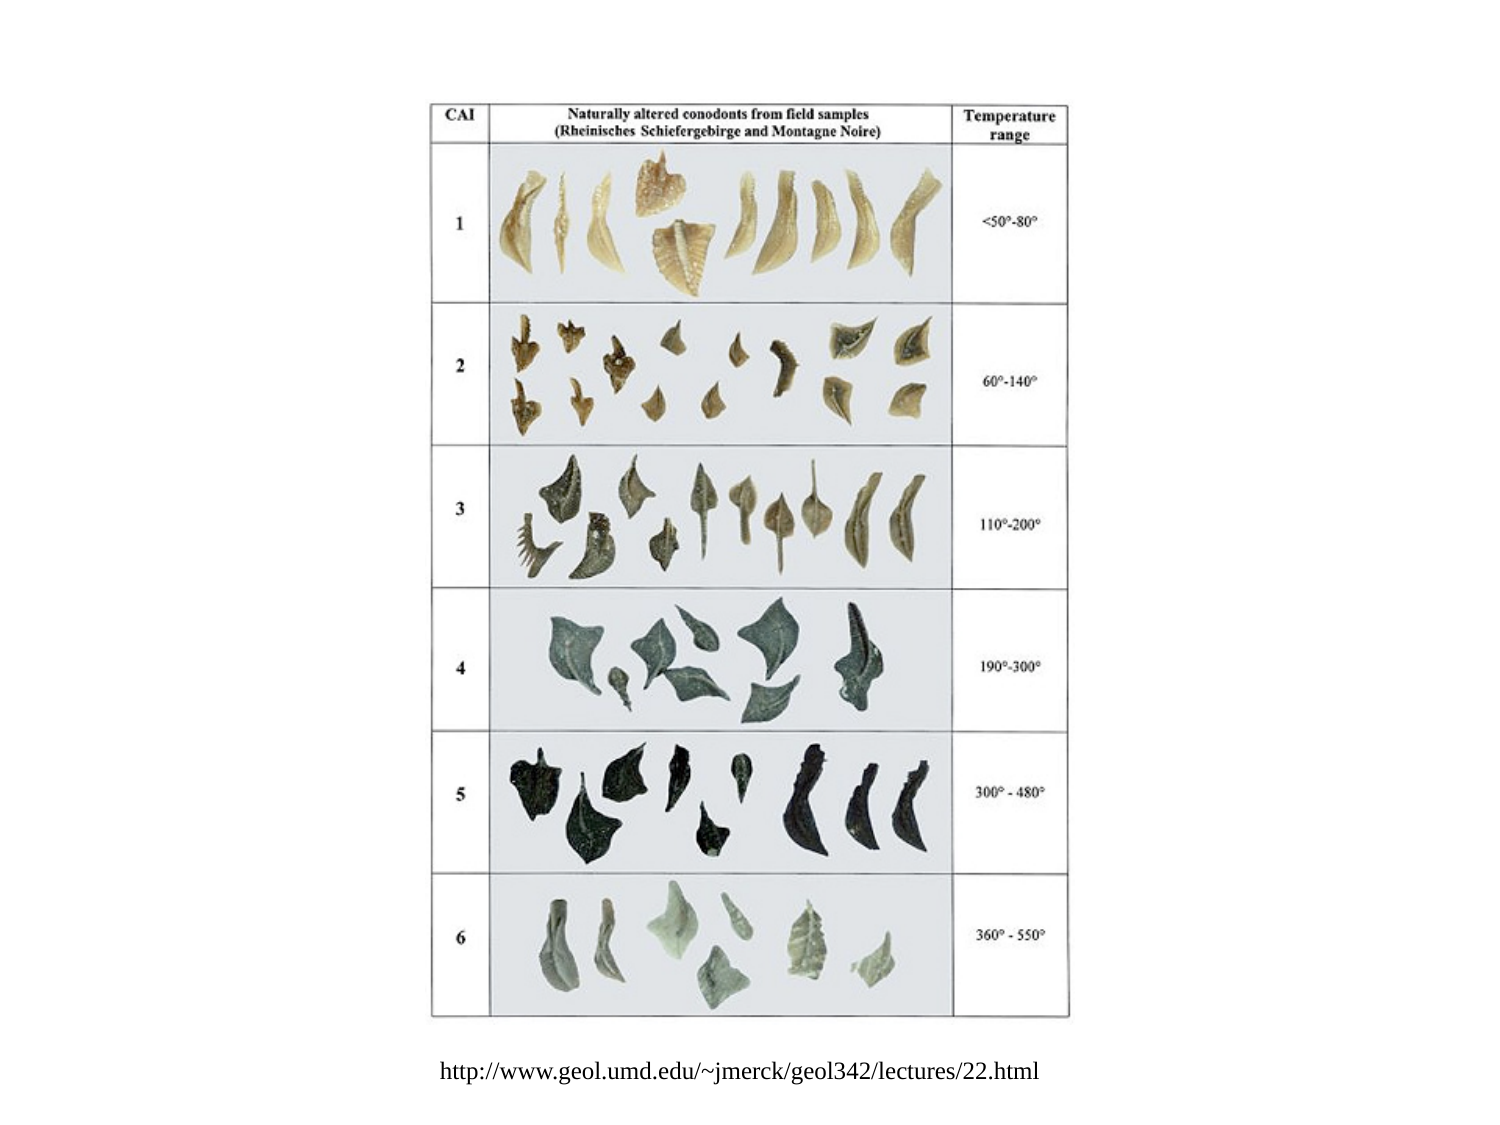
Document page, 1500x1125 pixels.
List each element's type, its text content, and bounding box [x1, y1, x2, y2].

picture [424, 99, 1076, 1025]
text_box http://www.geol.umd.edu/~jmerck/geol342/lectures/22.html [424, 1046, 1175, 1092]
